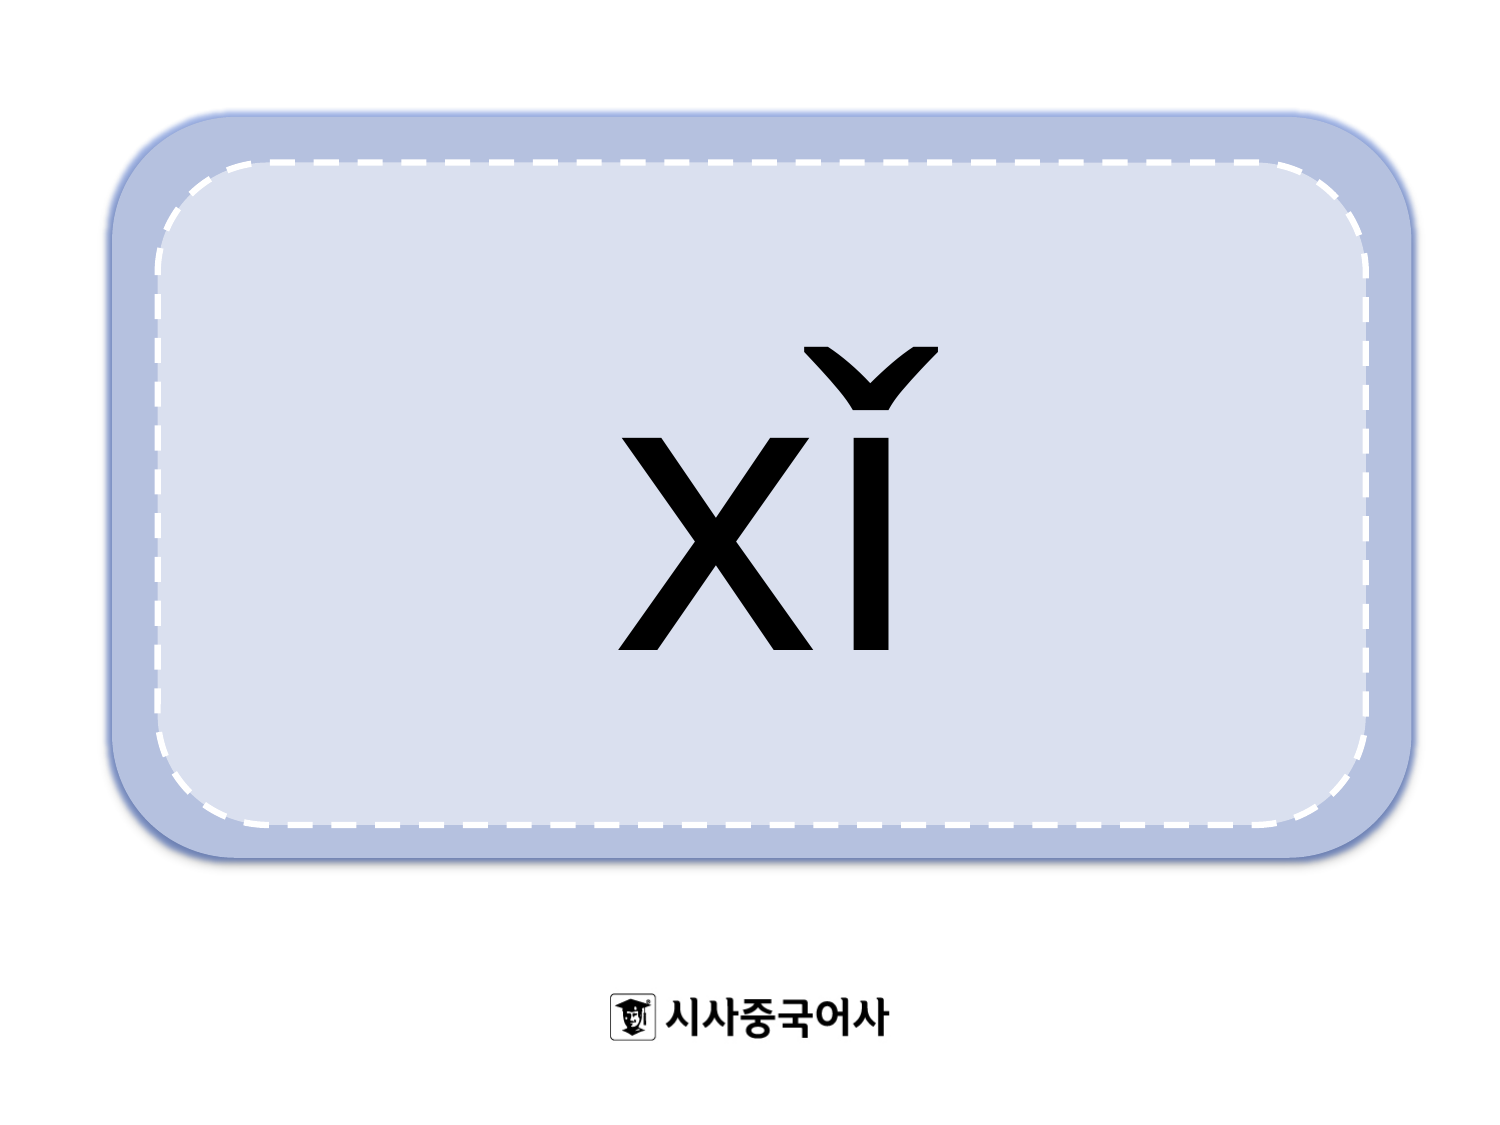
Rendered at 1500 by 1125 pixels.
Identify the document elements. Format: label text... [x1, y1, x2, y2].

picture [602, 987, 898, 1047]
text_box xǐ [162, 160, 1371, 824]
